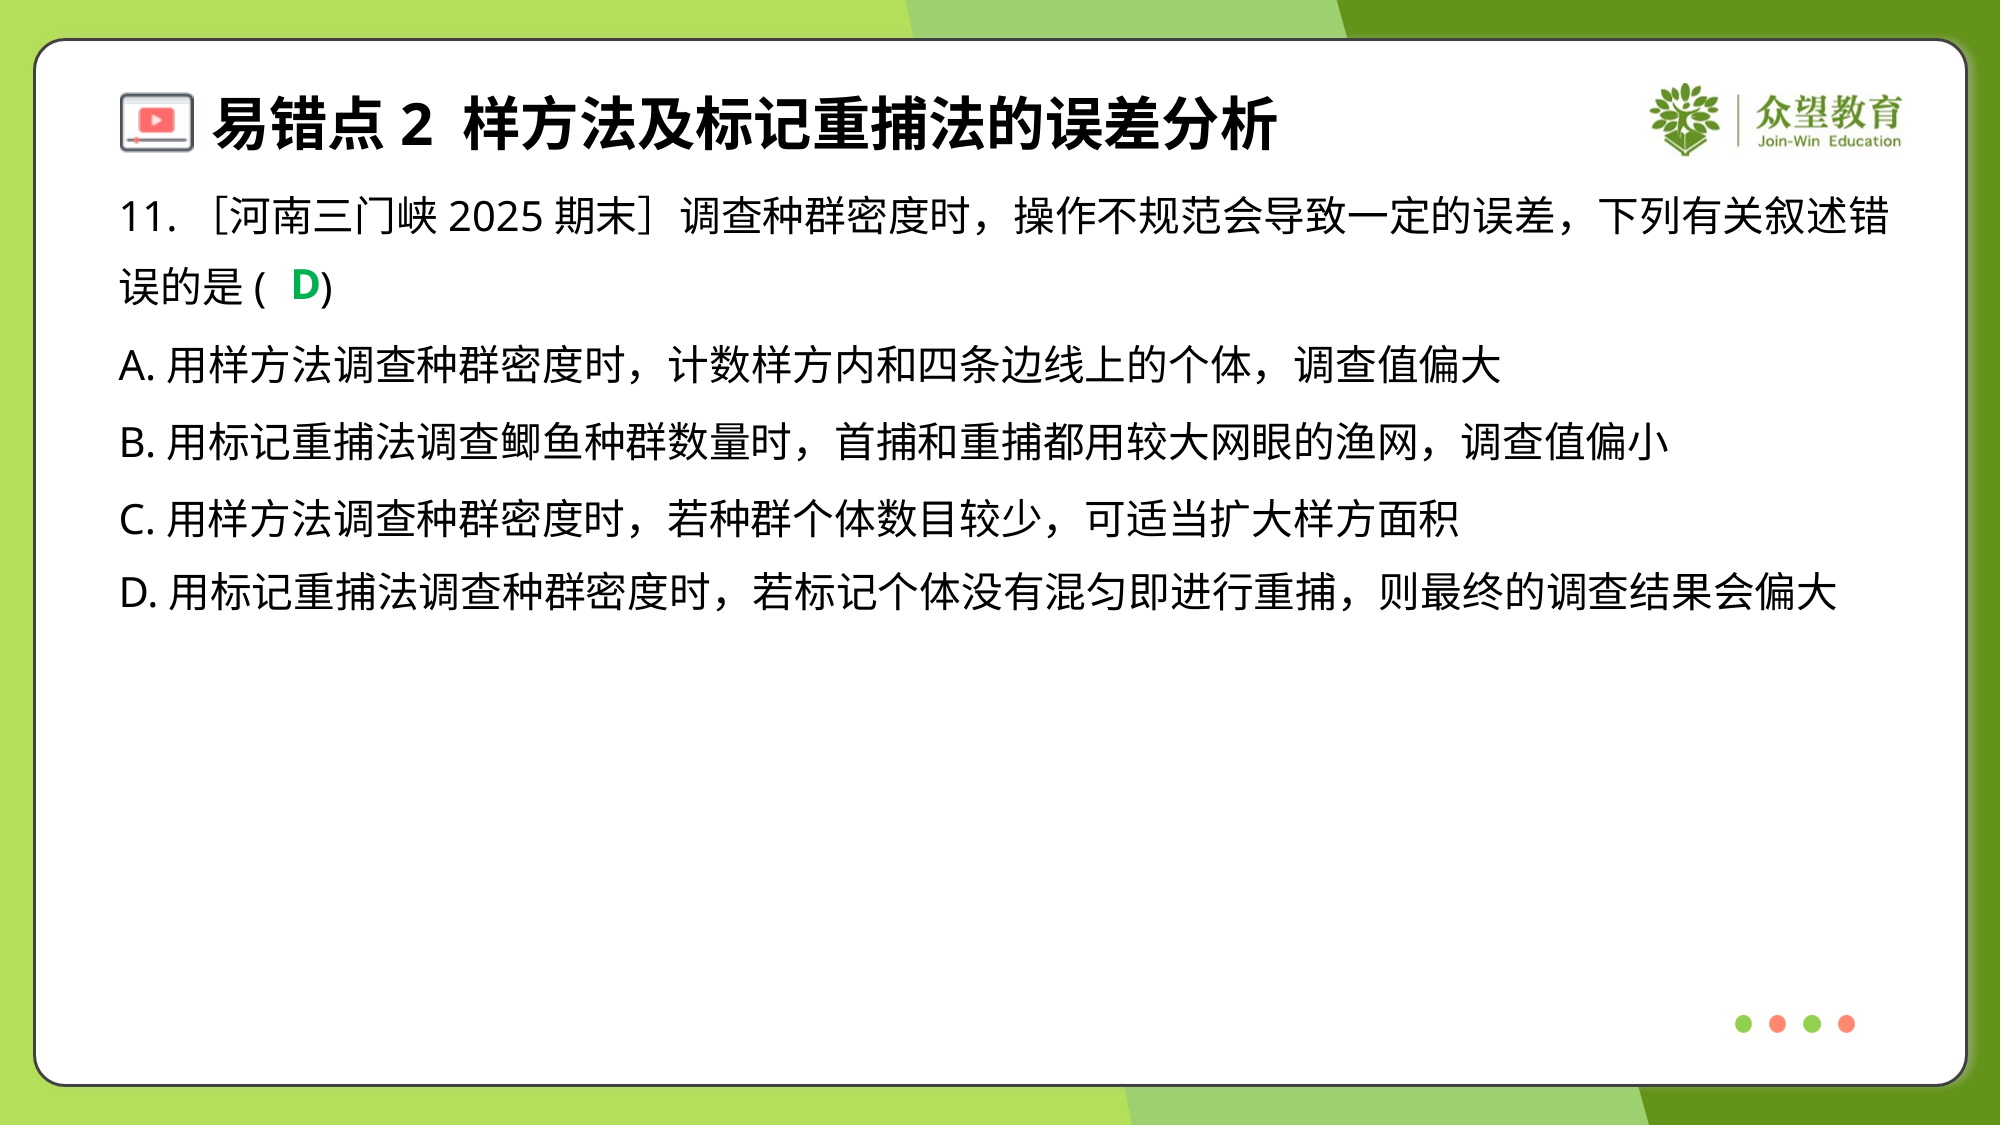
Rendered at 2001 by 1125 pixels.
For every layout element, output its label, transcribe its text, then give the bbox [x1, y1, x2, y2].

text_box A.用样方法调查种群密度时，计数样方内和四条边线上的个体，调查值偏大 B.用标记重捕法调查鲫鱼种群数量时，首捕和重捕都用较大网眼的渔网，调查值偏小 C.用样方法调查种群密度时，若种群个体数目较少，可适当扩大样方面积 D.用标记重捕法调查种群密度时，若标记个体没有混匀即进行重捕，则最终的调查结果会偏大 [118, 313, 1883, 609]
text_box D [274, 236, 338, 301]
picture [0, 0, 2000, 1125]
text_box 11.［河南三门峡2025期末］调查种群密度时，操作不规范会导致一定的误差，下列有关叙述错 误的是( ) [118, 164, 1883, 304]
